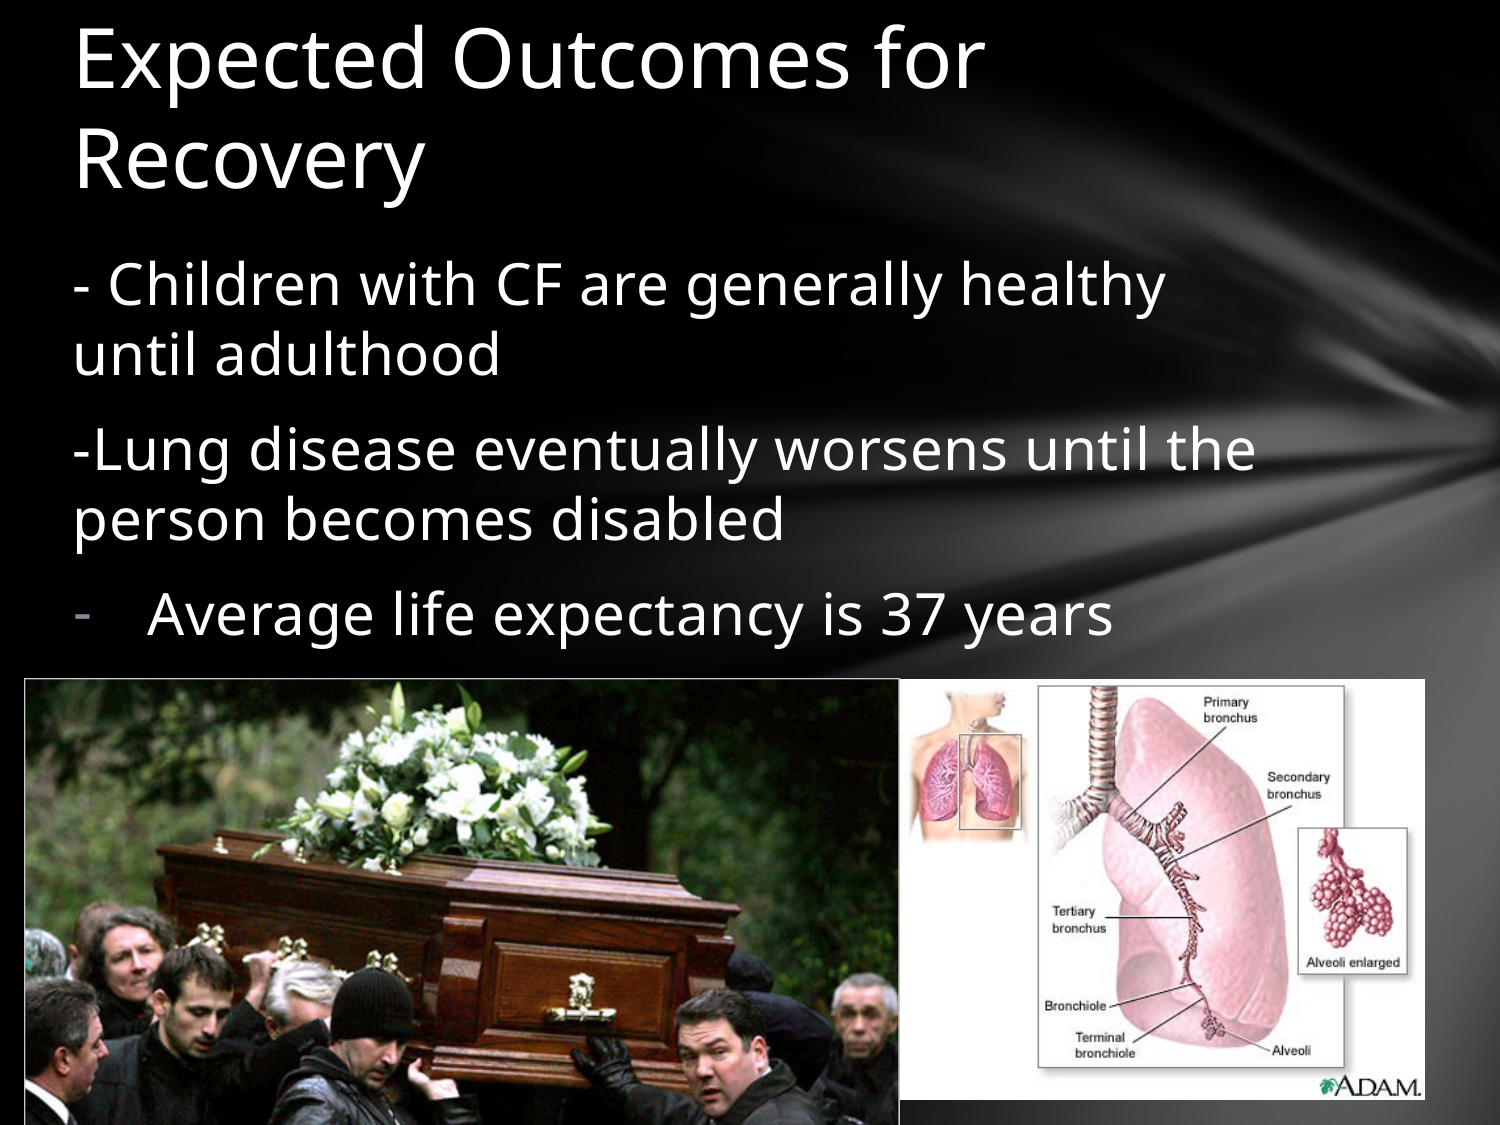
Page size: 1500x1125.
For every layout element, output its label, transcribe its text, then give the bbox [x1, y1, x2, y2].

title Expected Outcomes for Recovery [57, 37, 1318, 213]
list - Children with CF are generally healthy until adulthood -Lung disease eventually worsens until the person becomes disabled Average life expectancy is 37 years [57, 239, 1318, 679]
picture [24, 678, 1426, 1125]
